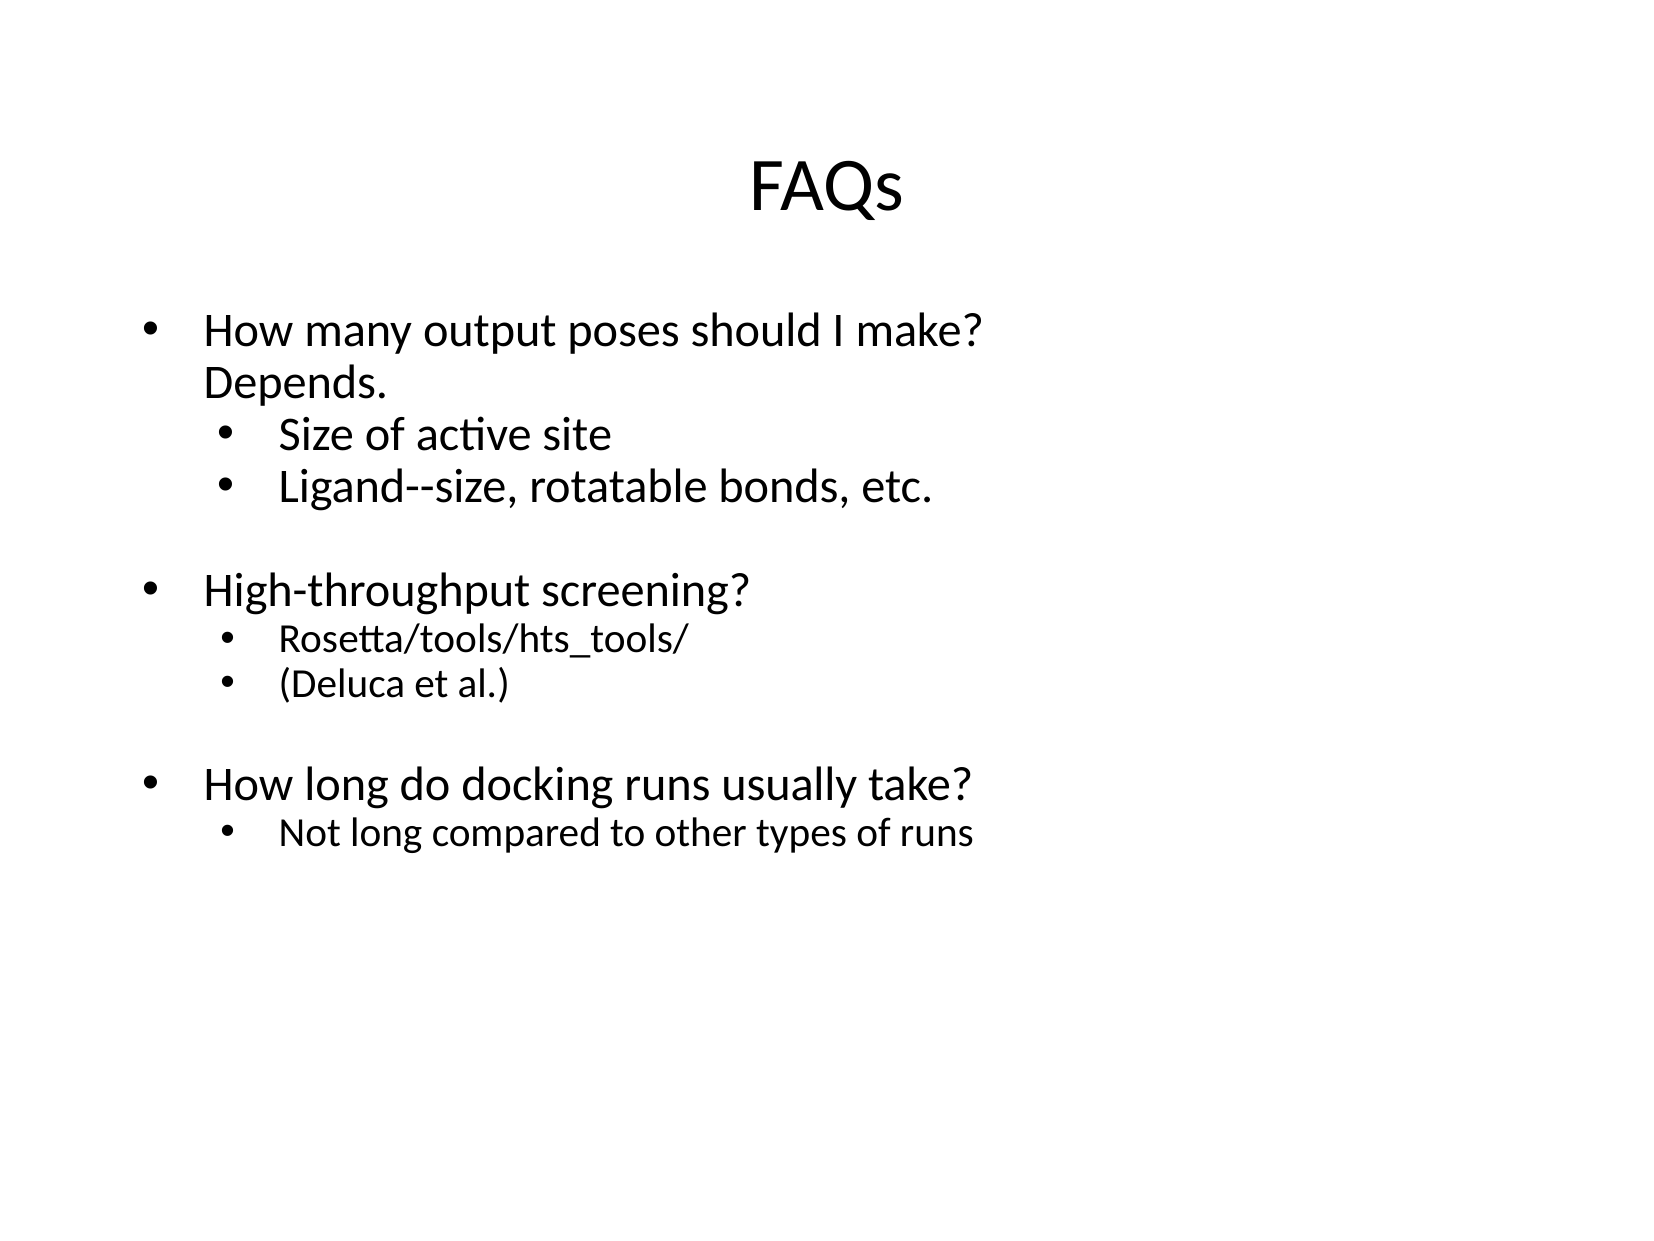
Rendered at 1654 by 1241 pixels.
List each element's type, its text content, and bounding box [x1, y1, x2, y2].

list How many output poses should I make? Depends. Size of active site Ligand--size, rotatable bonds, etc. High-throughput screening? Rosetta/tools/hts_tools/ (Deluca et al.) How long do docking runs usually take? Not long compared to other types of runs [113, 289, 1540, 1077]
title FAQs [113, 66, 1540, 289]
